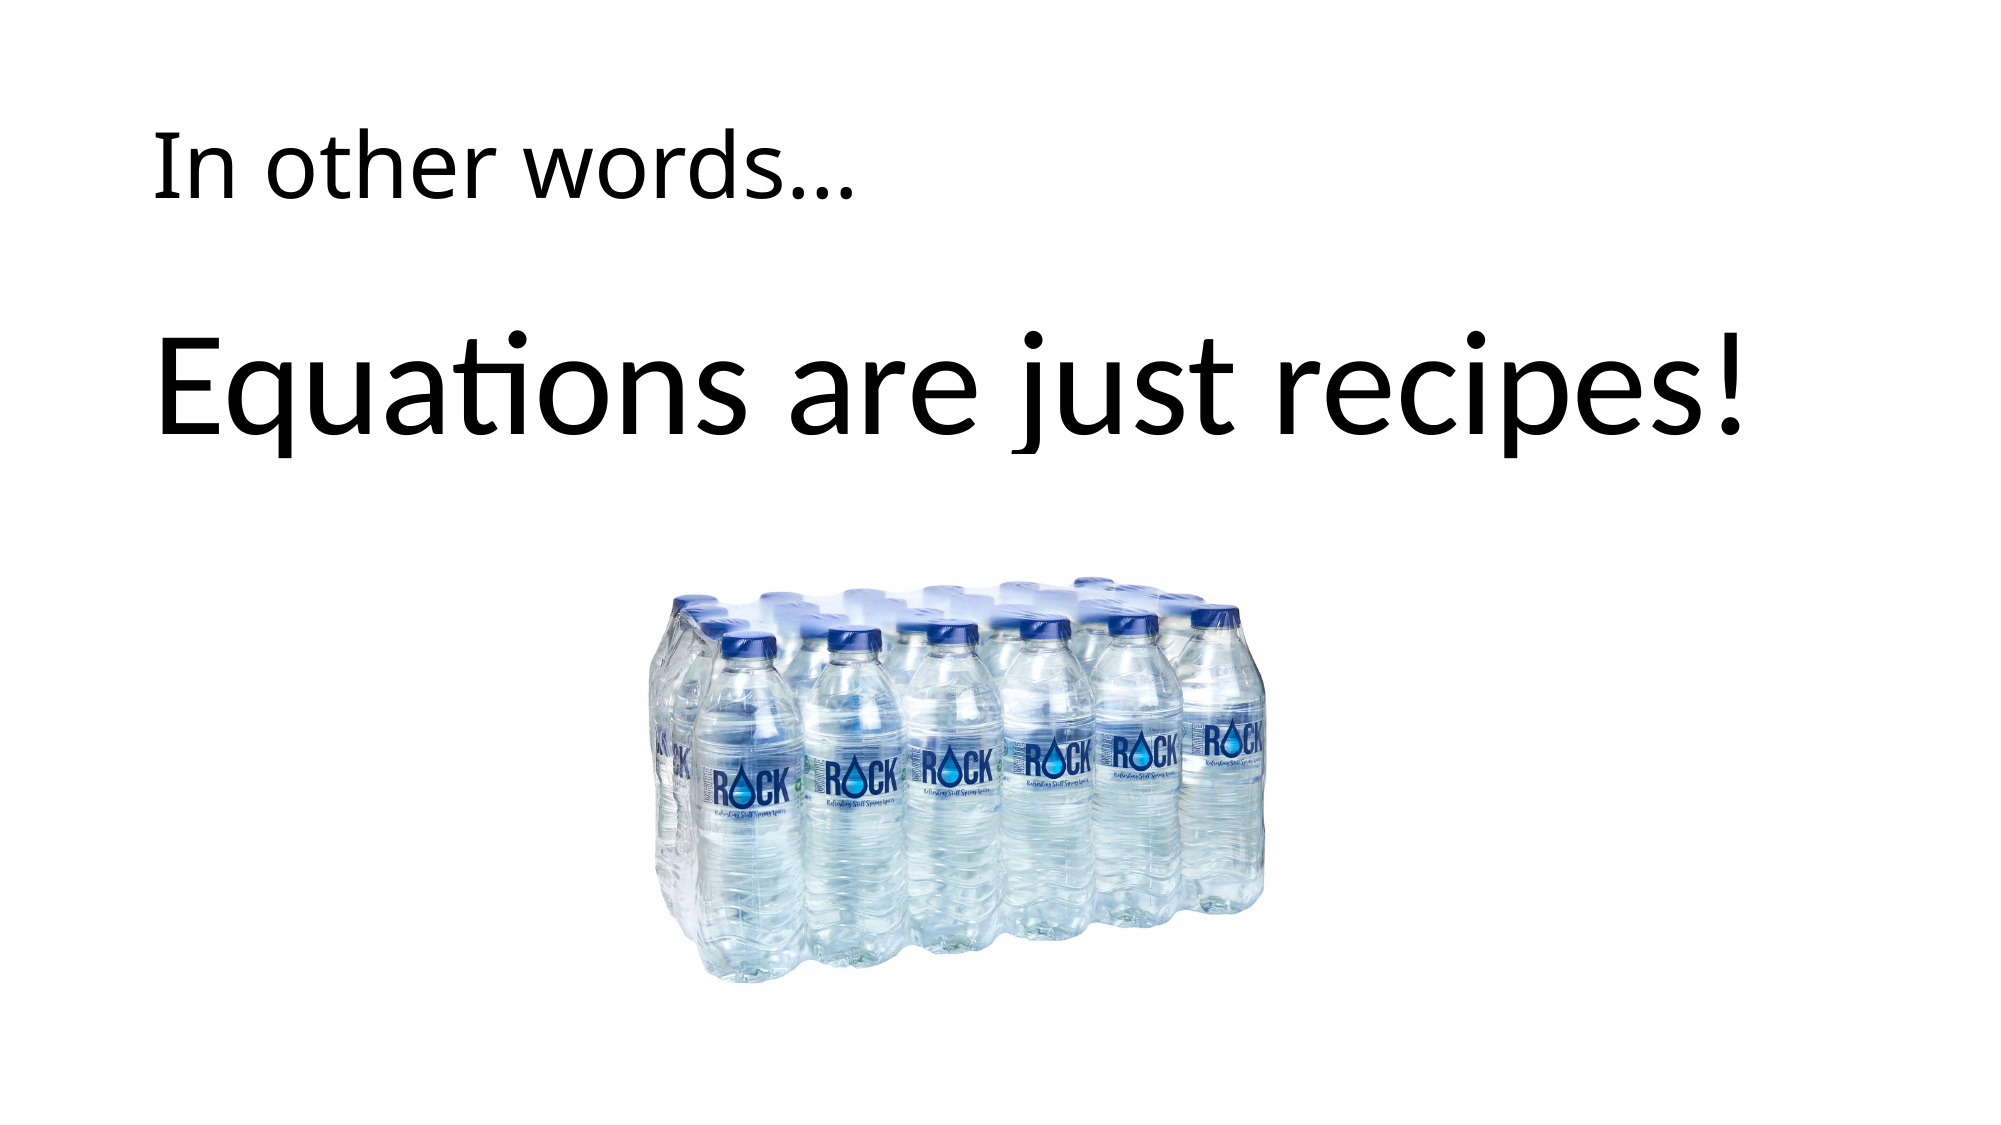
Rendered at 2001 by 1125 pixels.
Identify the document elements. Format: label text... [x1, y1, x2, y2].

picture [631, 454, 1283, 1106]
title In other words… [137, 59, 1863, 278]
text_box Equations are just recipes! [137, 277, 1828, 472]
